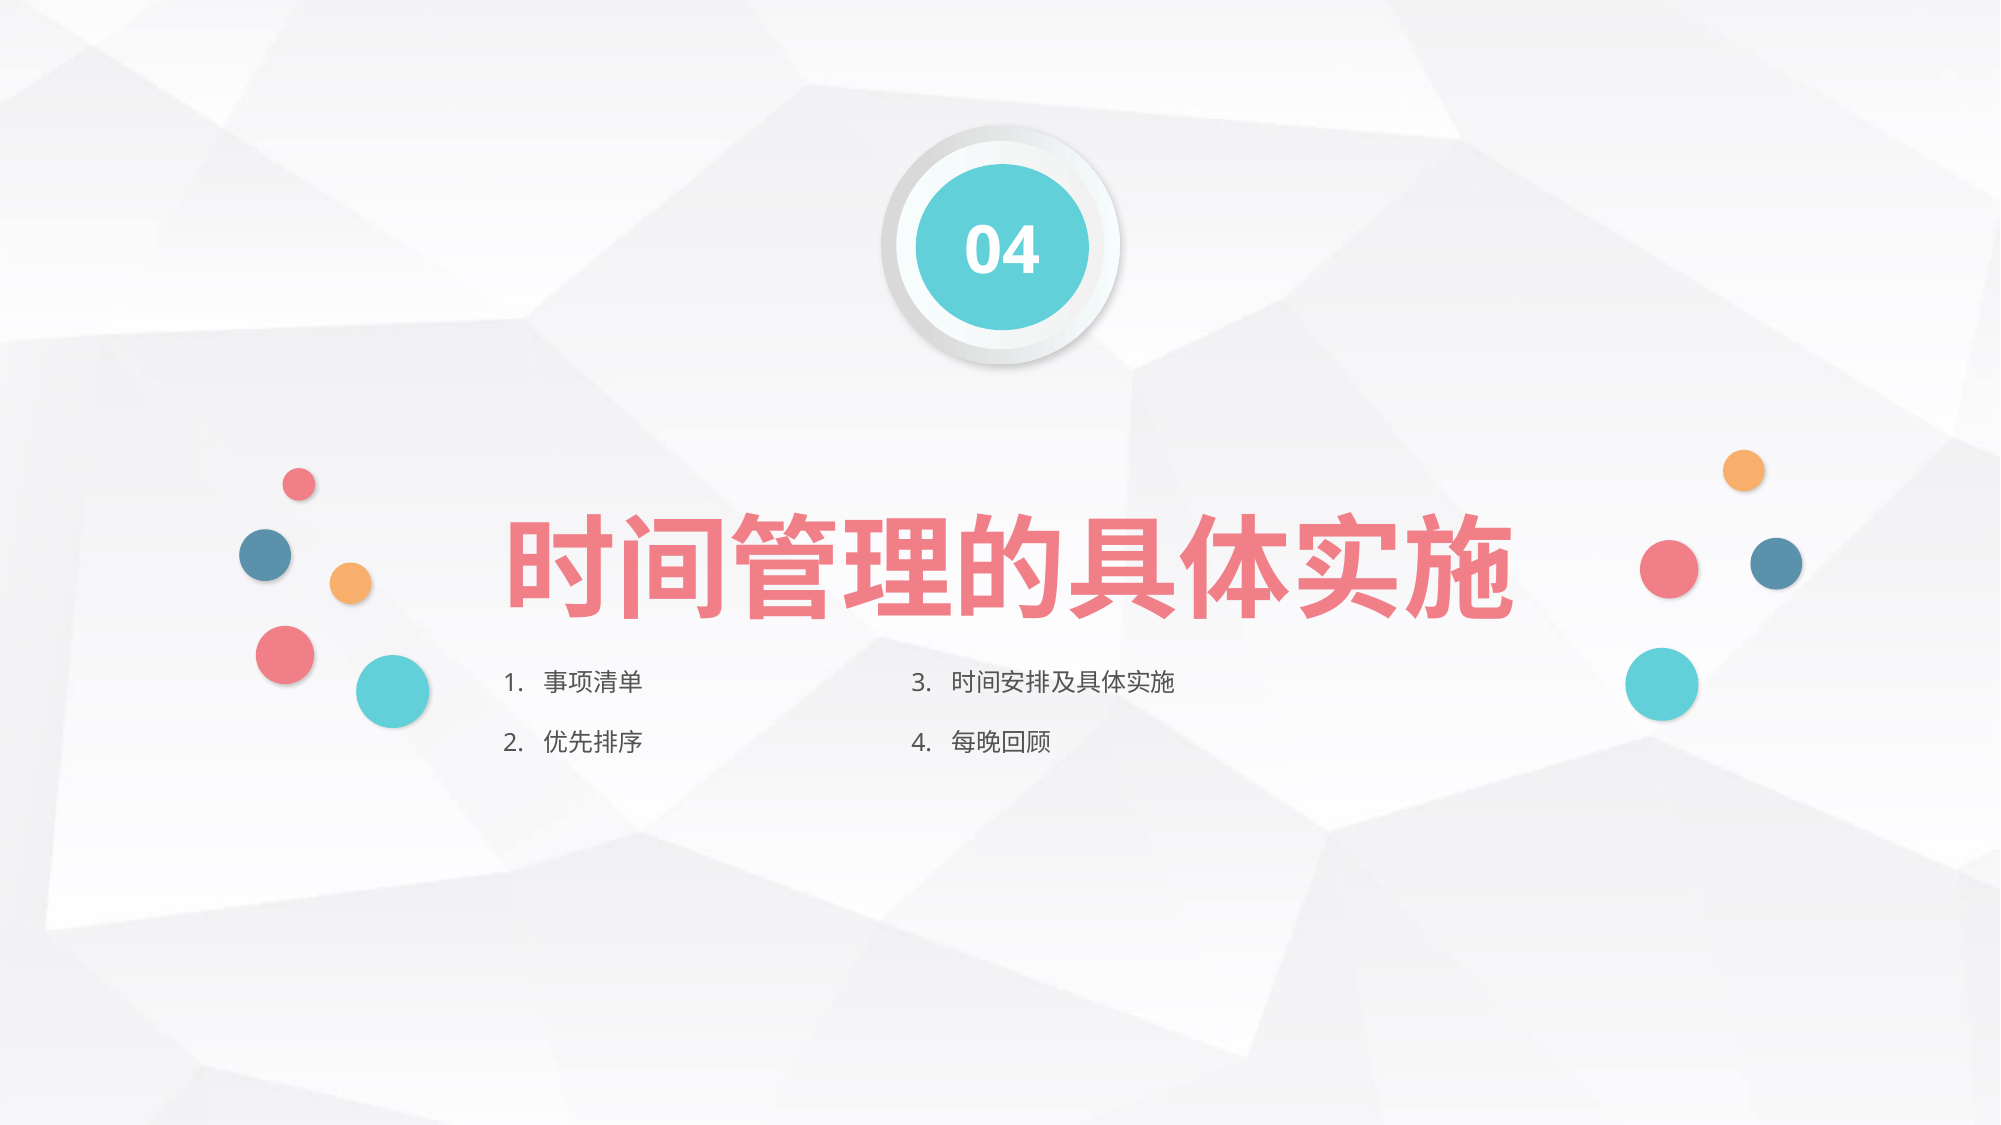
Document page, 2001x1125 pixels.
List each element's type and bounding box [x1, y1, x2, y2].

picture [0, 0, 2000, 1125]
text_box [881, 125, 1120, 365]
